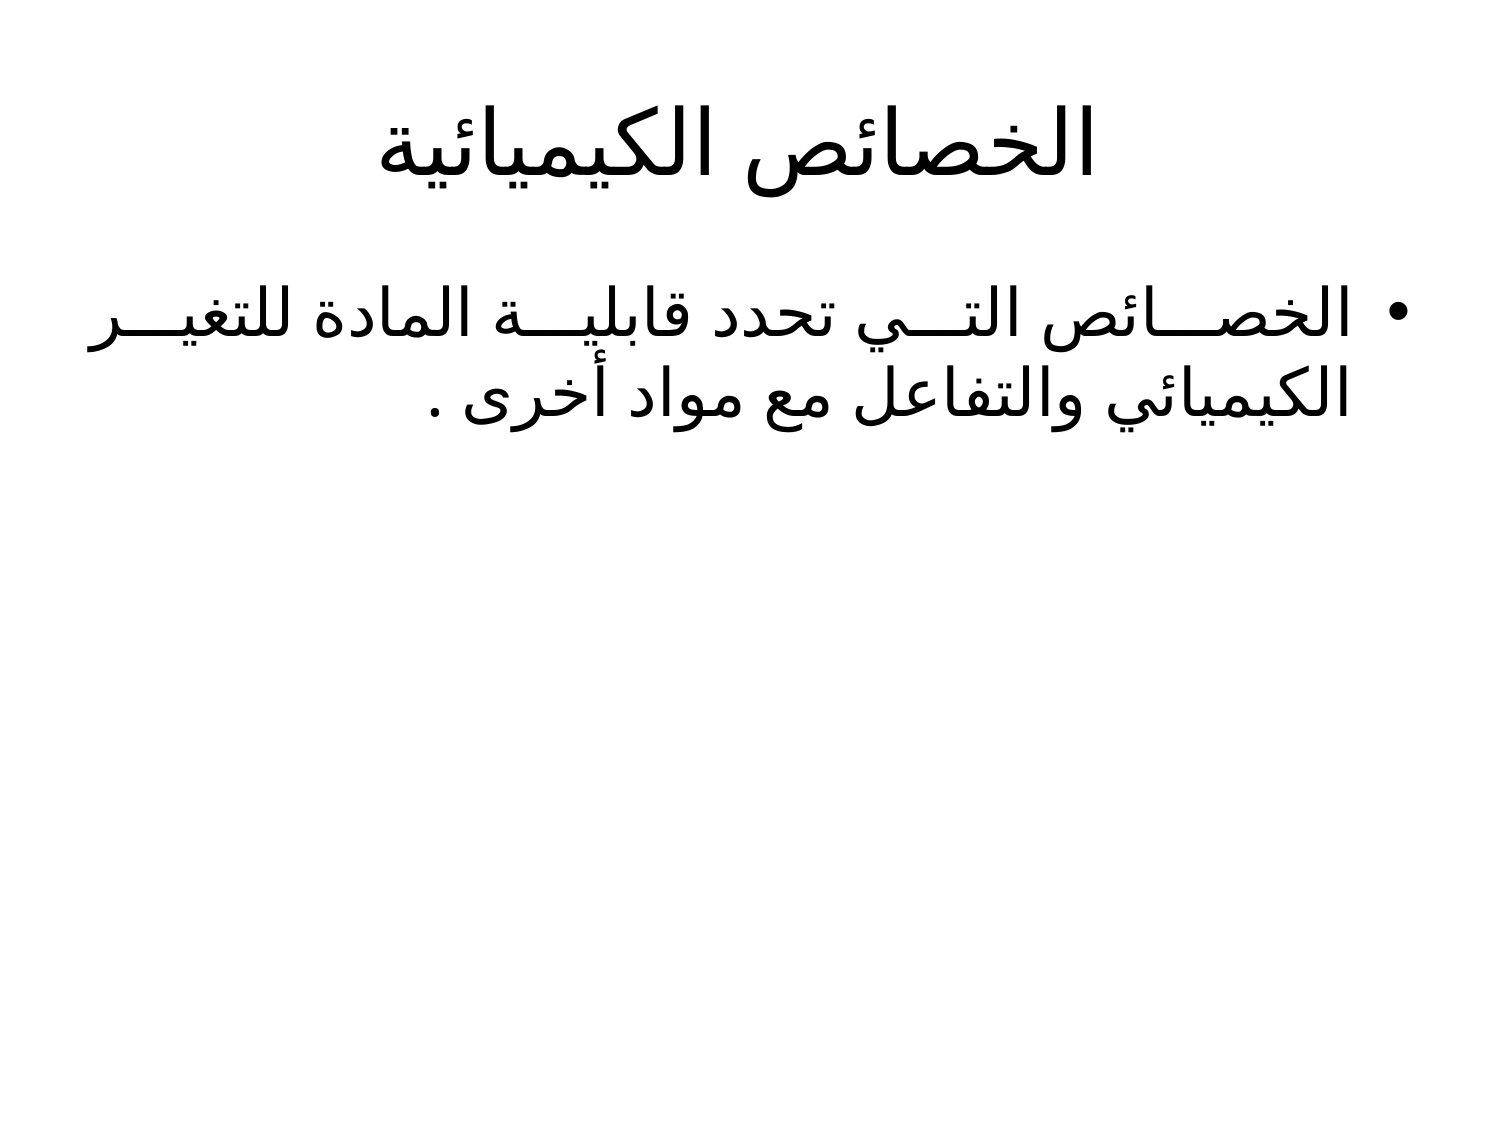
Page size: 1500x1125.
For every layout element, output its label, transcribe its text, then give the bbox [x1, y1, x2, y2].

list الخصائص التي تحدد قابلية المادة للتغير الكيميائي والتفاعل مع مواد أخرى . [75, 262, 1425, 1005]
title الخصائص الكيميائية [75, 45, 1425, 233]
